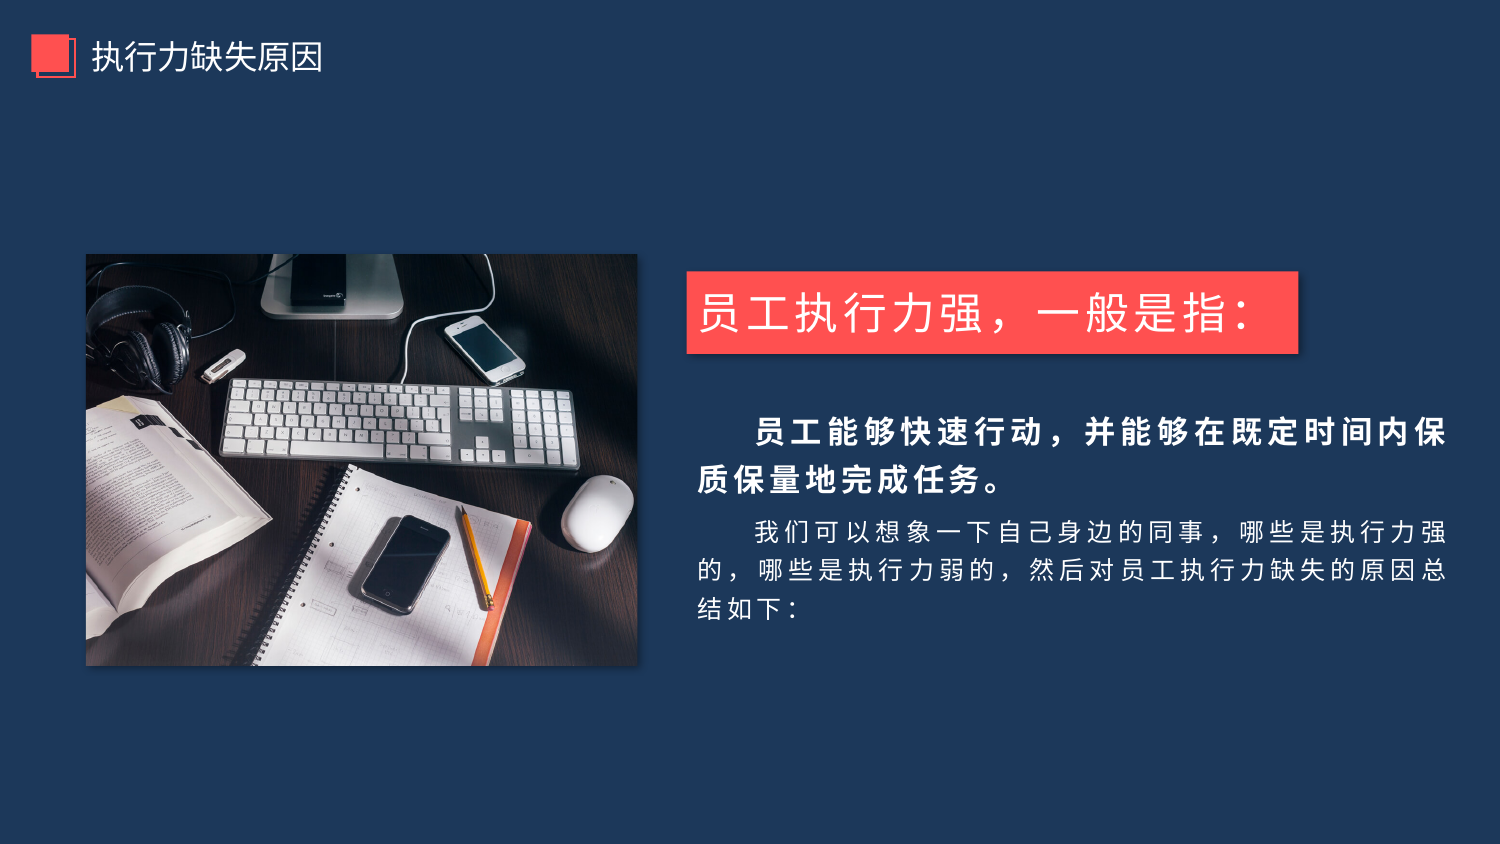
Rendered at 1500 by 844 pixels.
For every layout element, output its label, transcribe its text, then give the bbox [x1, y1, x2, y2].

text_box [686, 345, 1299, 355]
text_box 员工执行力强，一般是指： [686, 280, 1299, 345]
text_box [686, 270, 1299, 280]
text_box 员工能够快速行动，并能够在既定时间内保质保量地完成任务。 我们可以想象一下自己身边的同事，哪些是执行力强的，哪些是执行力弱的，然后对员工执行力缺失的原因总结如下： [686, 395, 1463, 629]
text_box [85, 253, 638, 666]
